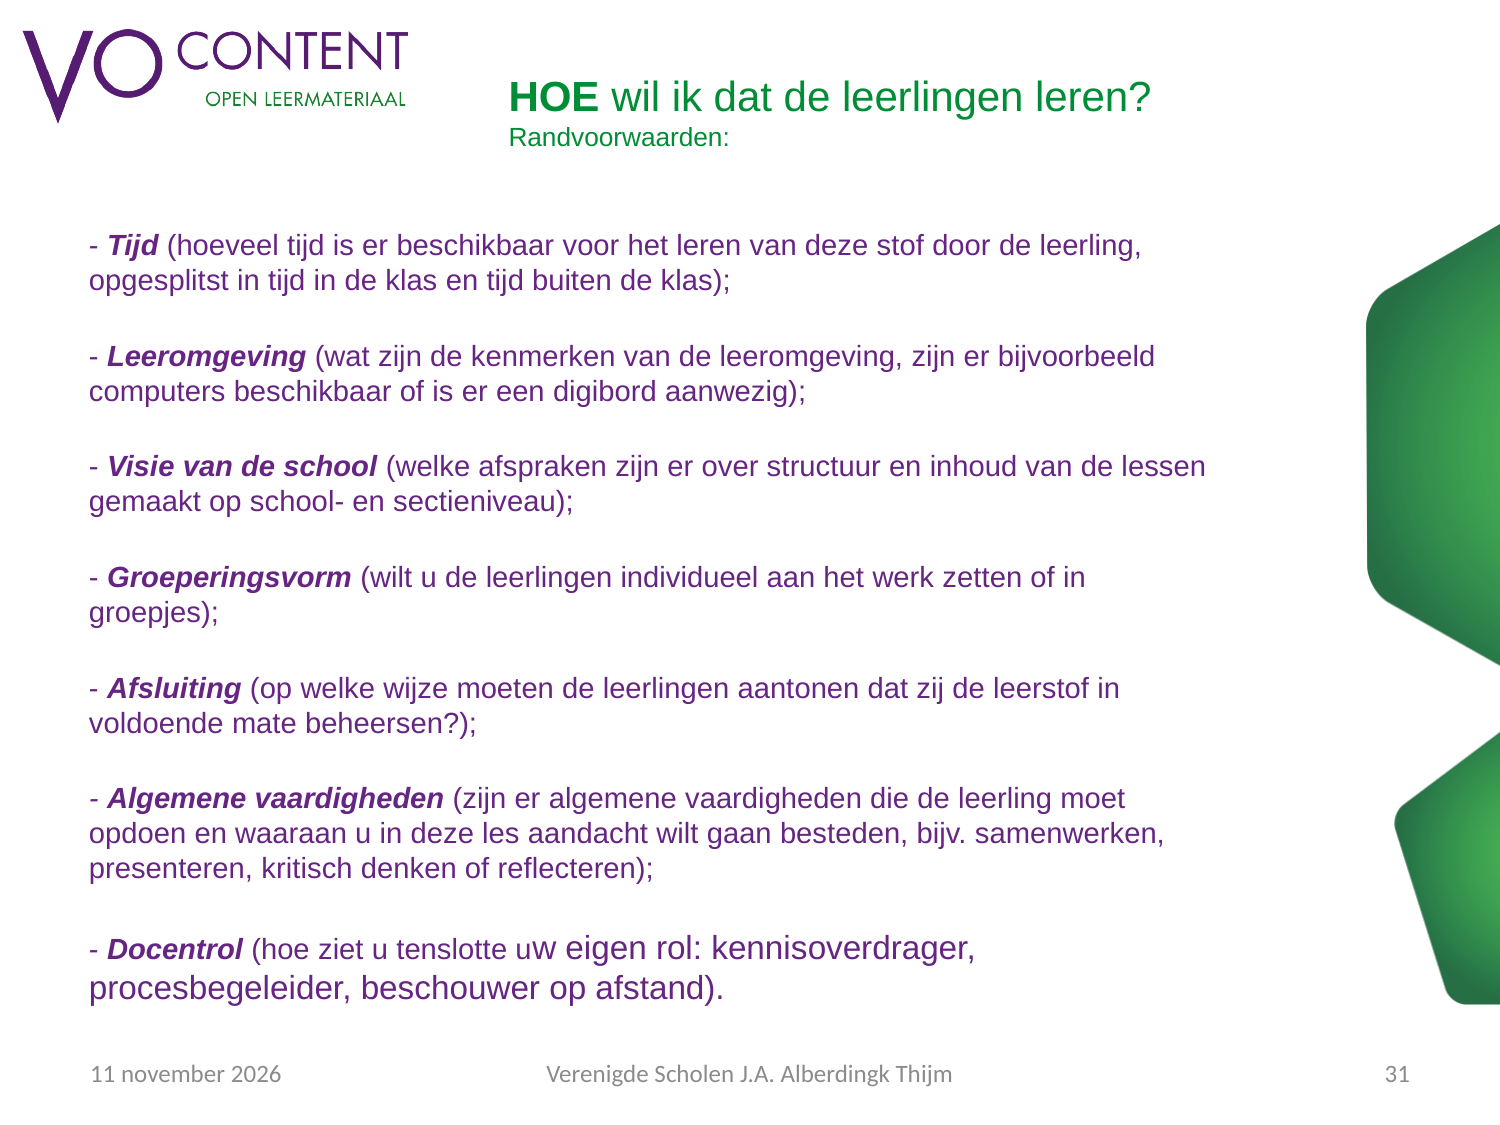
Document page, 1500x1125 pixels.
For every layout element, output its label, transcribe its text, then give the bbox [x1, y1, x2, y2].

slide_number 31 [1074, 1042, 1425, 1103]
picture [22, 29, 408, 124]
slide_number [75, 1042, 425, 1103]
title HOE wil ik dat de leerlingen leren? Randvoorwaarden: [493, 61, 1482, 161]
picture [1366, 222, 1500, 1005]
footer Verenigde Scholen J.A. Alberdingk Thijm [512, 1042, 988, 1103]
list - Tijd (hoeveel tijd is er beschikbaar voor het leren van deze stof door de leerling, opgesplitst in tijd in de klas en tijd buiten de klas); - Leeromgeving (wat zijn de kenmerken van de leeromgeving, zijn er bijvoorbeeld computers beschikbaar of is er een digibord aanwezig); - Visie van de school (welke afspraken zijn er over structuur en inhoud van de lessen gemaakt op school- en sectieniveau); - Groeperingsvorm (wilt u de leerlingen individueel aan het werk zetten of in groepjes); - Afsluiting (op welke wijze moeten de leerlingen aantonen dat zij de leerstof in voldoende mate beheersen?); - Algemene vaardigheden (zijn er algemene vaardigheden die de leerling moet opdoen en waaraan u in deze les aandacht wilt gaan besteden, bijv. samenwerken, presenteren, kritisch denken of reflecteren); - Docentrol (hoe ziet u tenslotte uw eigen rol: kennisoverdrager, procesbegeleider, beschouwer op afstand). [74, 218, 1239, 1005]
